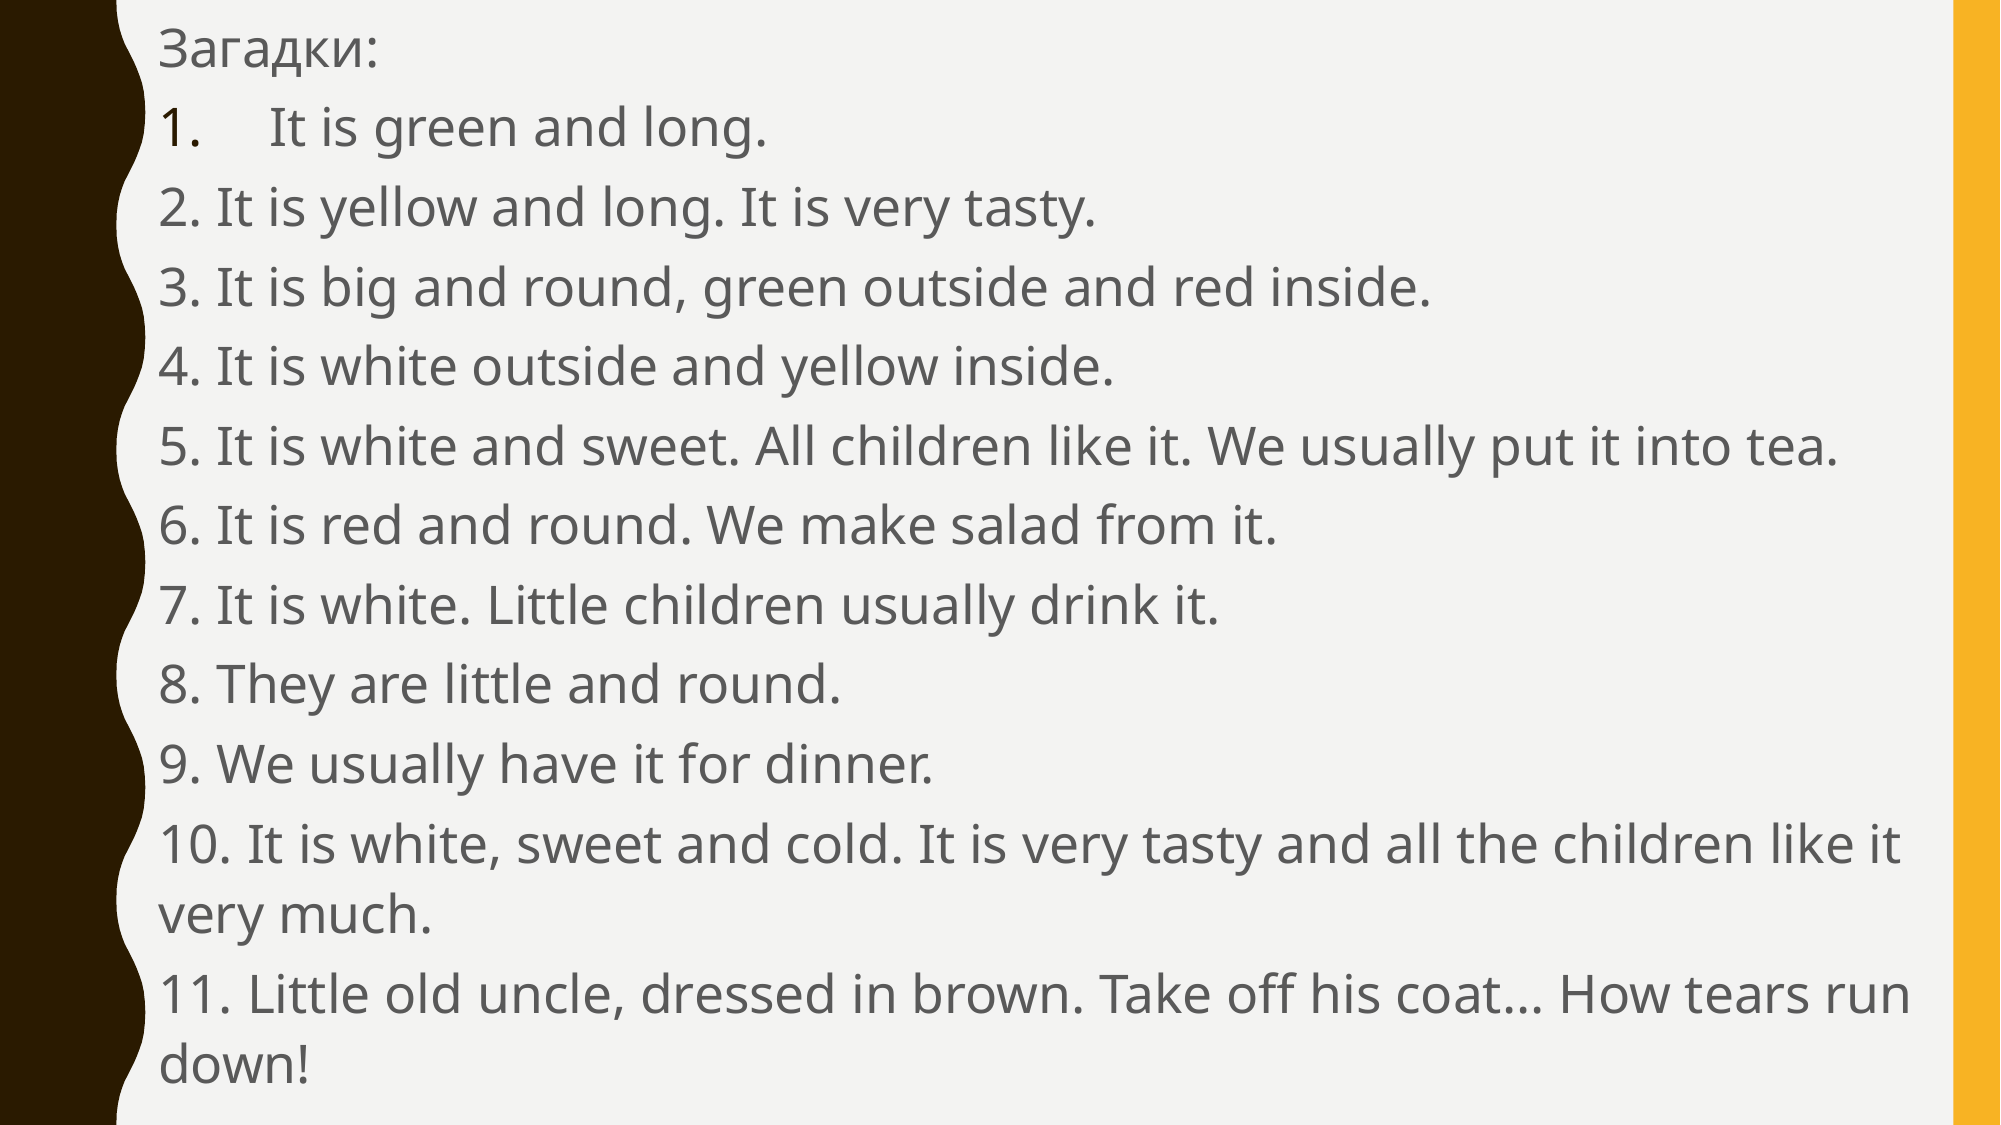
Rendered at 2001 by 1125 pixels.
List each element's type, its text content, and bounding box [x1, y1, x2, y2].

list Загадки: It is green and long. 2. It is yellow and long. It is very tasty. 3. It is big and round, green outside and red inside. 4. It is white outside and yellow inside. 5. It is white and sweet. All children like it. We usually put it into tea. 6. It is red and round. We make salad from it. 7. It is white. Little children usually drink it. 8. They are little and round. 9. We usually have it for dinner. 10. It is white, sweet and cold. It is very tasty and all the children like it very much. 11. Little old uncle, dressed in brown. Take off his coat... How tears run down! [143, 0, 1950, 1125]
